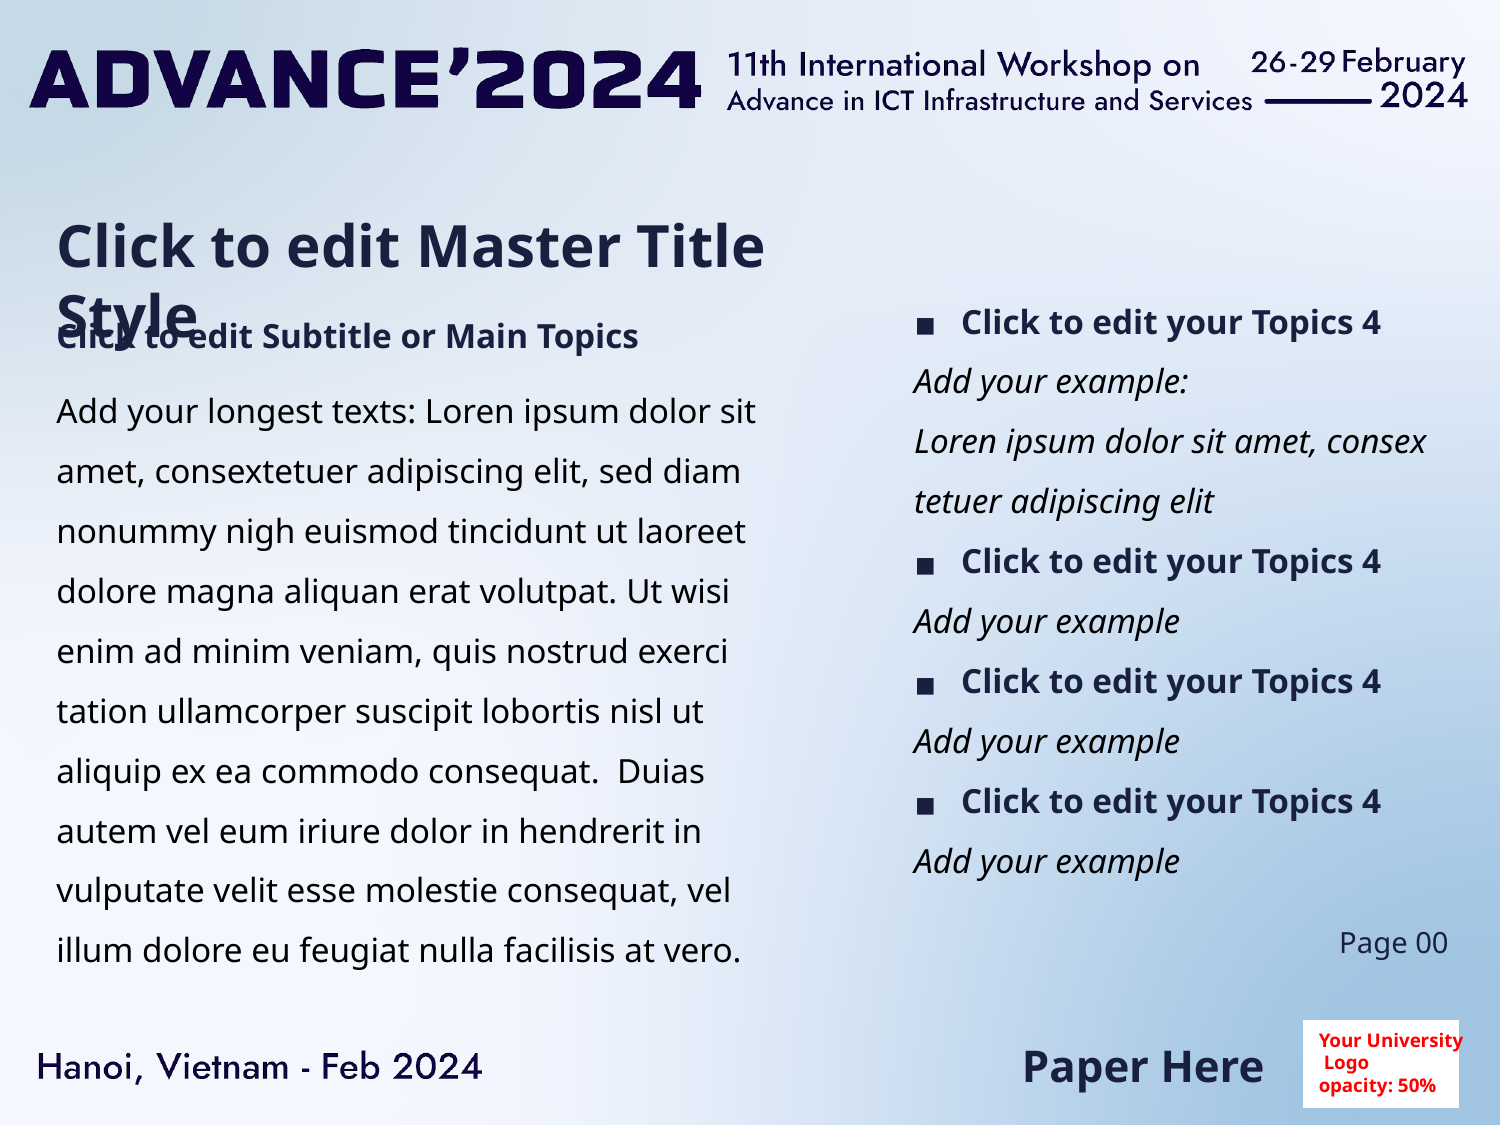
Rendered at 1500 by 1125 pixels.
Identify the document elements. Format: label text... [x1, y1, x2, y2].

text_box Paper Here [520, 1030, 1280, 1099]
picture [0, 0, 1500, 1125]
text_box Click to edit your Topics 4 Add your example: Loren ipsum dolor sit amet, consextetuer adipiscing elit Click to edit your Topics 4 Add your example Click to edit your Topics 4 Add your example Click to edit your Topics 4 Add your example [899, 273, 1453, 888]
text_box Add your longest texts: Loren ipsum dolor sit amet, consextetuer adipiscing elit, sed diam nonummy nigh euismod tincidunt ut laoreet dolore magna aliquan erat volutpat. Ut wisi enim ad minim veniam, quis nostrud exerci tation ullamcorper suscipit lobortis nisl ut aliquip ex ea commodo consequat. Duias autem vel eum iriure dolor in hendrerit in vulputate velit esse molestie consequat, vel illum dolore eu feugiat nulla facilisis at vero. [41, 363, 819, 977]
text_box Click to edit Master Title Style [41, 202, 891, 308]
text_box Click to edit Subtitle or Main Topics [41, 308, 891, 363]
text_box Page 00 [1324, 917, 1485, 968]
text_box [1303, 1020, 1479, 1107]
